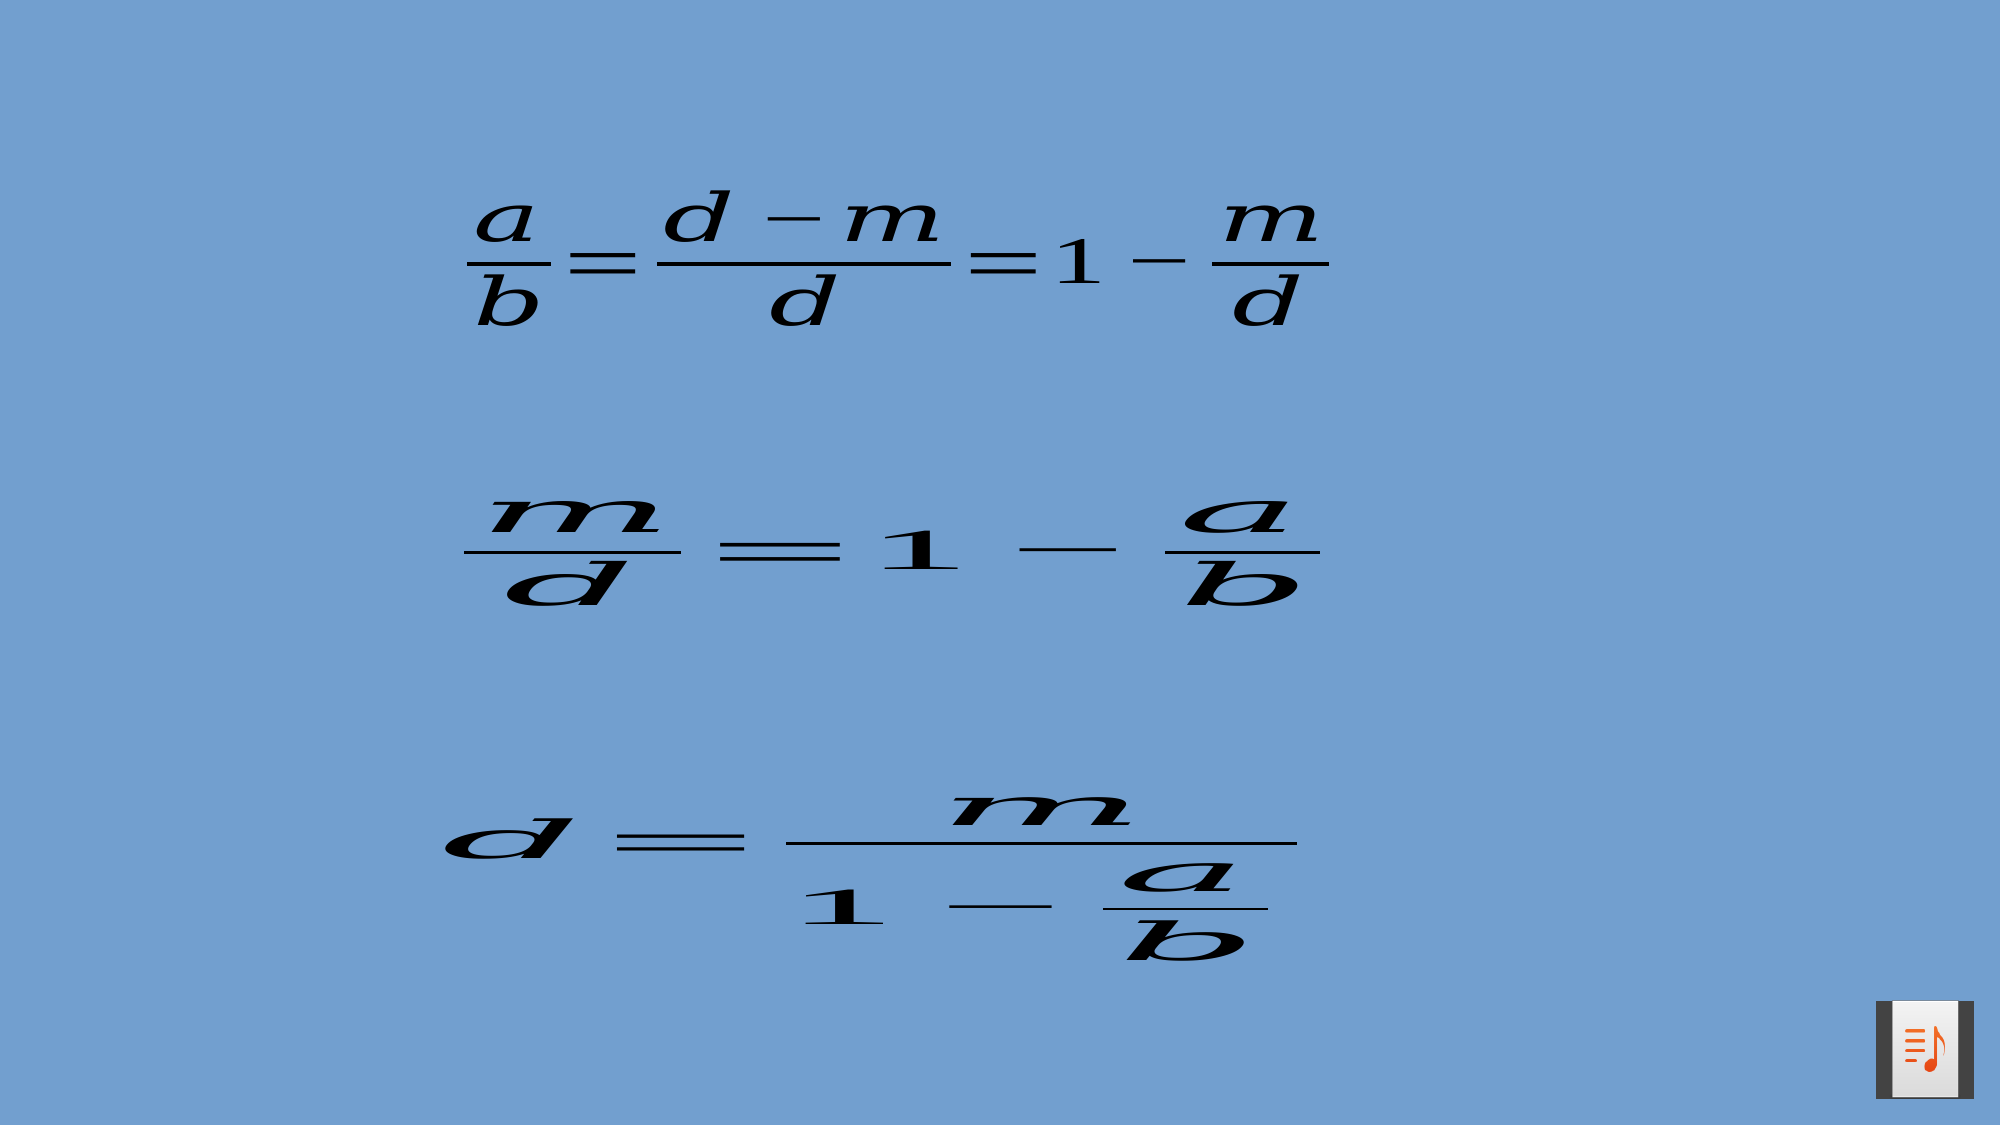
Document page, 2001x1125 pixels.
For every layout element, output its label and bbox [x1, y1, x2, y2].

text_box [1874, 999, 1976, 1101]
